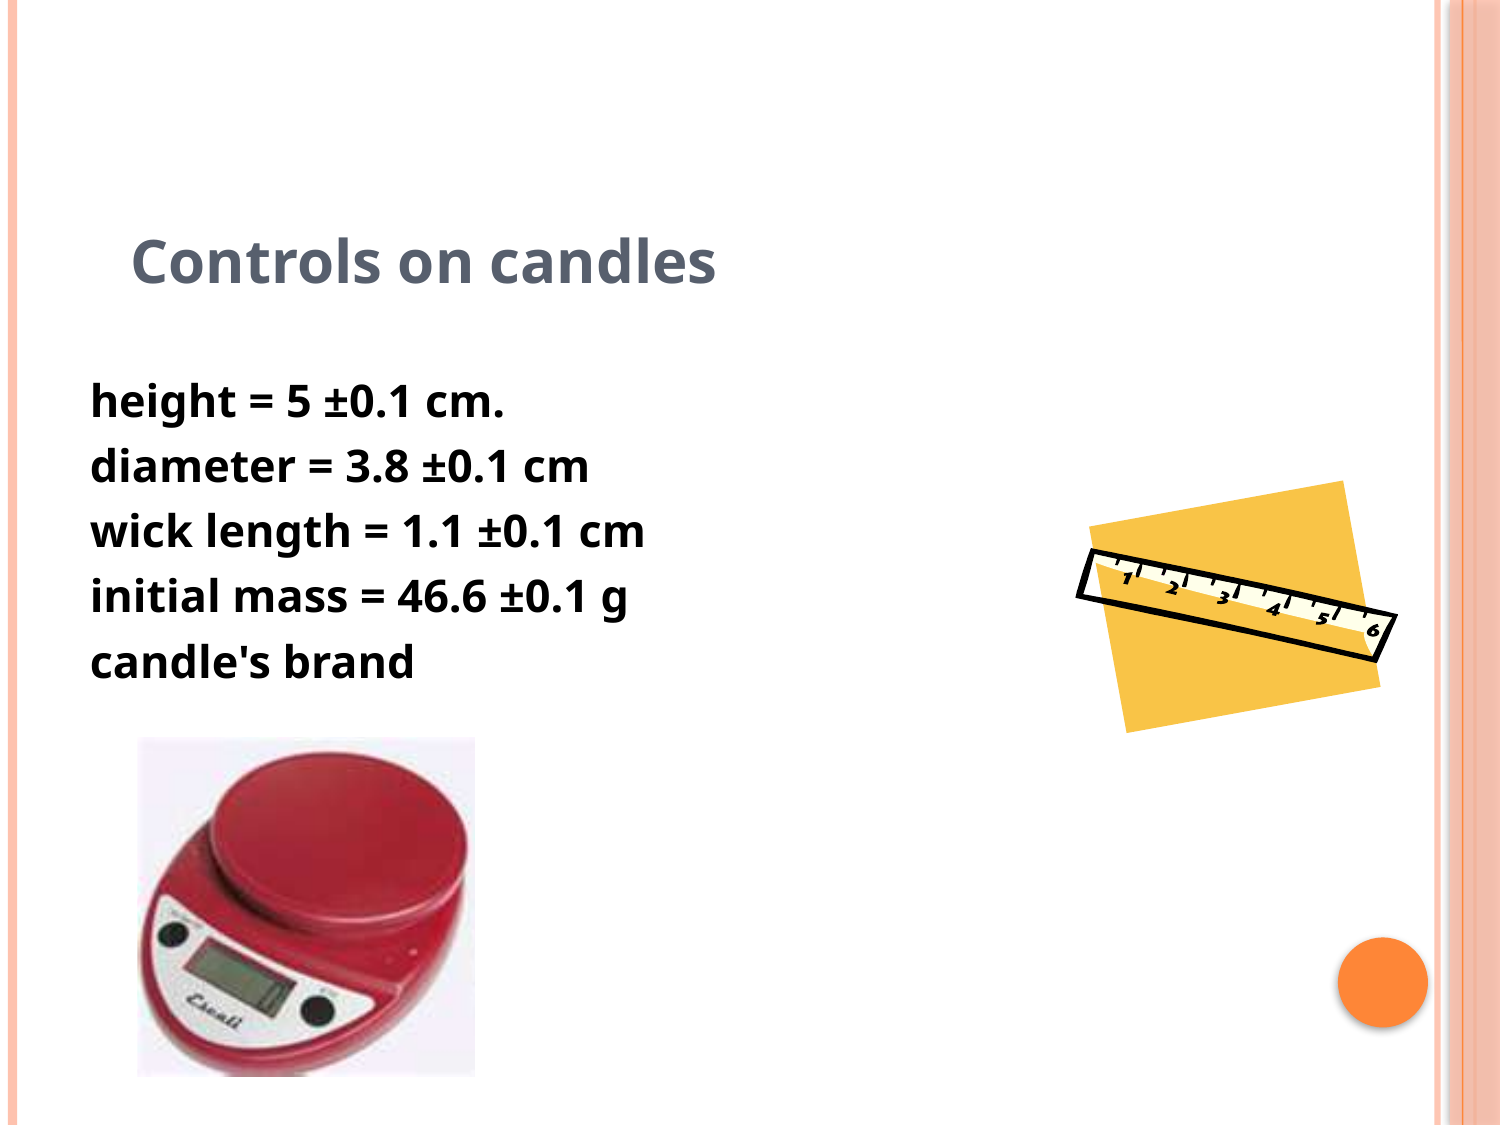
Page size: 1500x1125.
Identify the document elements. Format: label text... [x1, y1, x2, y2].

picture [136, 736, 476, 1077]
picture [1078, 500, 1395, 712]
list Controls on candles height = 5 ±0.1 cm. diameter = 3.8 ±0.1 cm wick length = 1.1 ±0.1 cm initial mass = 46.6 ±0.1 g candle's brand [75, 50, 1300, 1038]
